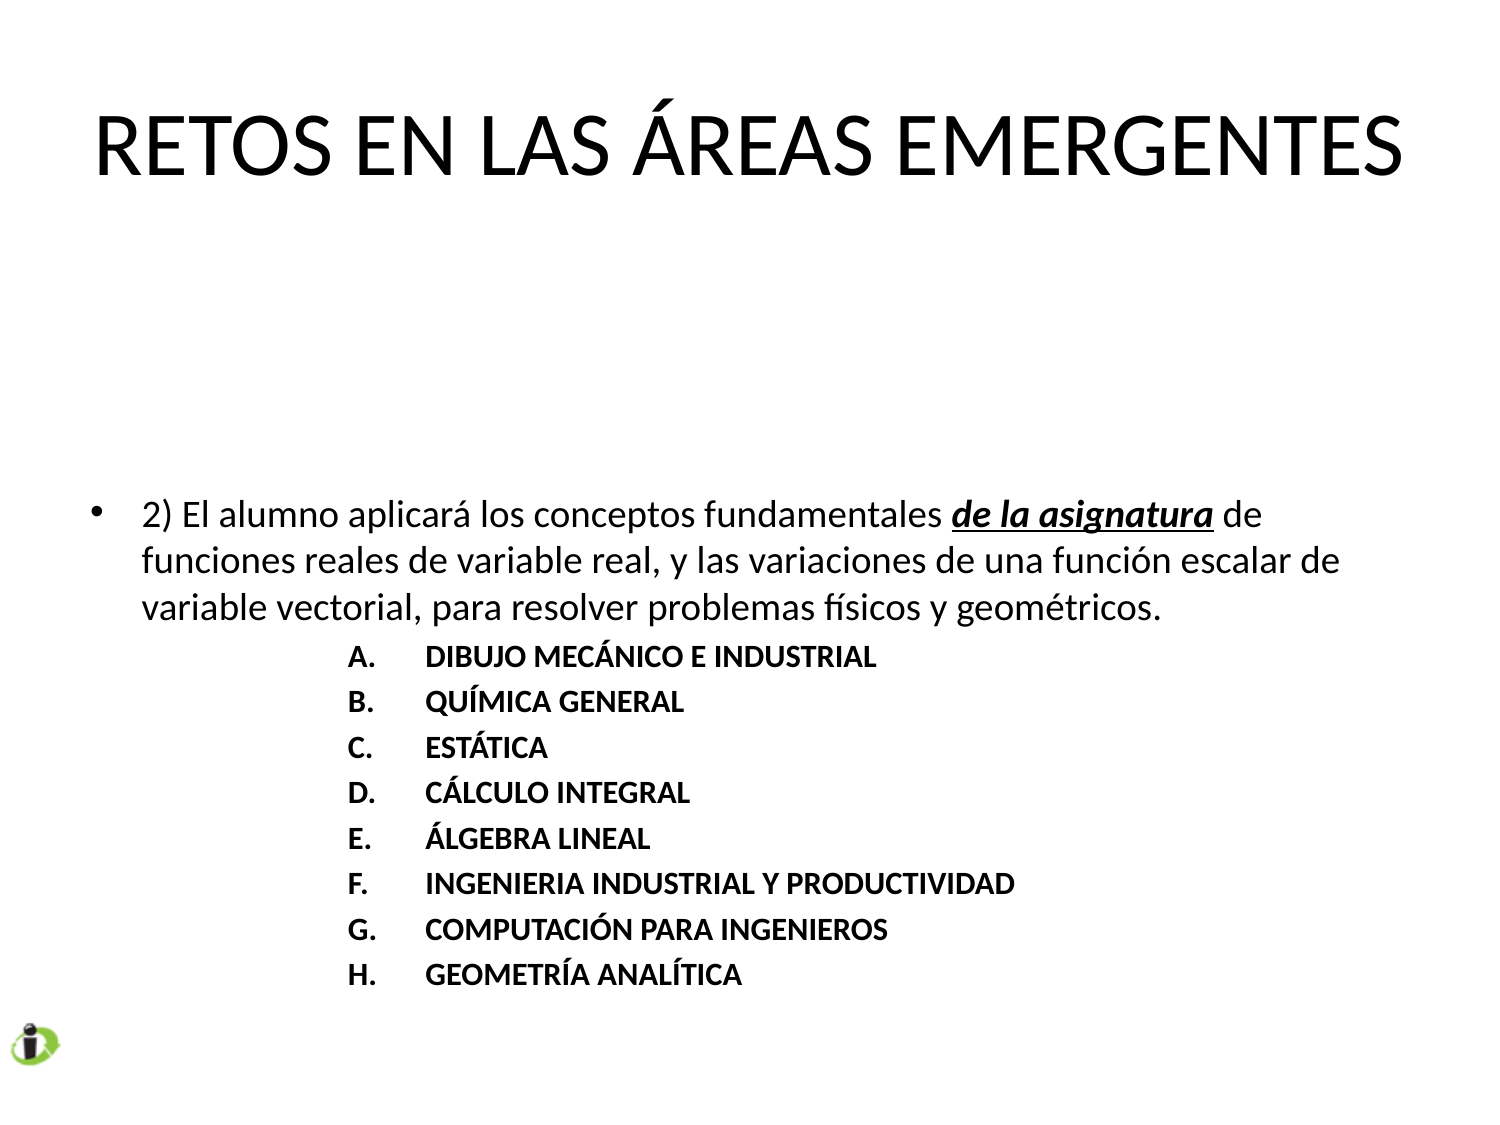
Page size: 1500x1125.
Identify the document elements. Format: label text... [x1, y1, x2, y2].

picture [10, 1020, 61, 1072]
title RETOS EN LAS ÁREAS EMERGENTES [75, 45, 1425, 233]
list 2) El alumno aplicará los conceptos fundamentales de la asignatura de funciones reales de variable real, y las variaciones de una función escalar de variable vectorial, para resolver problemas físicos y geométricos. DIBUJO MECÁNICO E INDUSTRIAL QUÍMICA GENERAL ESTÁTICA CÁLCULO INTEGRAL ÁLGEBRA LINEAL INGENIERIA INDUSTRIAL Y PRODUCTIVIDAD COMPUTACIÓN PARA INGENIEROS GEOMETRÍA ANALÍTICA [75, 262, 1425, 1005]
